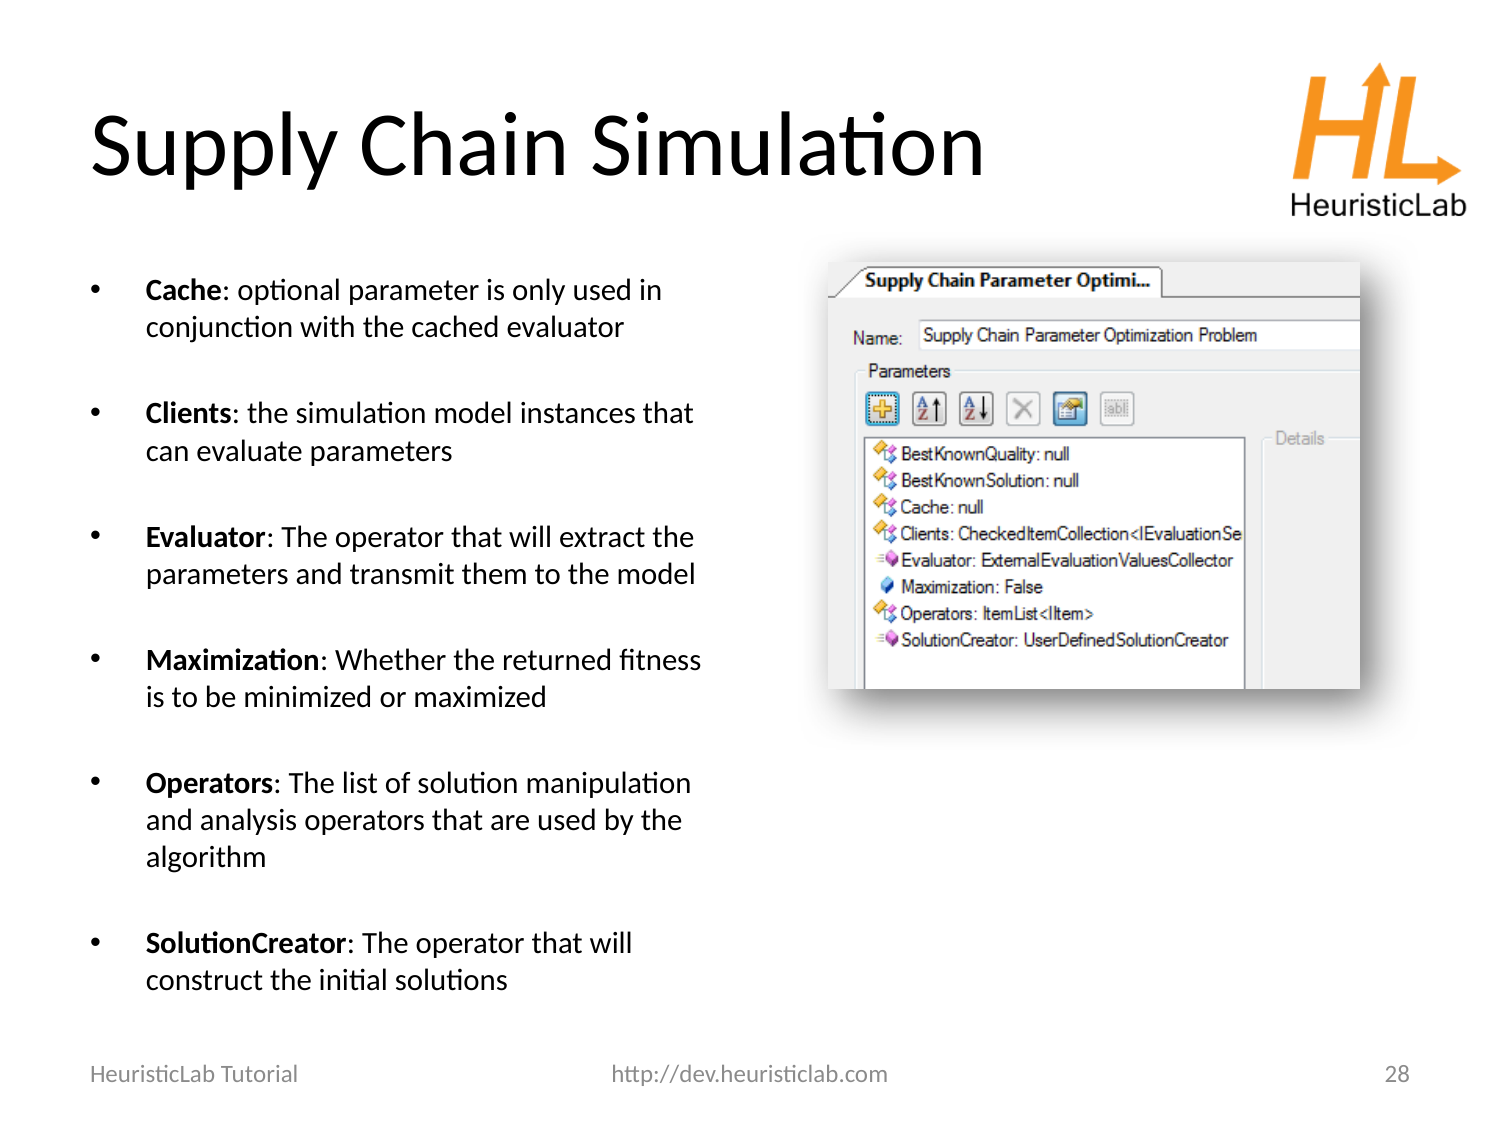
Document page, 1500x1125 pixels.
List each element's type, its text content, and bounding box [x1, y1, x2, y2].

title Supply Chain Simulation [75, 45, 1282, 233]
footer http://dev.heuristiclab.com [512, 1042, 988, 1103]
picture [827, 262, 1360, 690]
slide_number 28 [1074, 1042, 1425, 1103]
slide_number HeuristicLab Tutorial [75, 1042, 425, 1103]
picture [1281, 27, 1474, 244]
list Cache: optional parameter is only used in conjunction with the cached evaluator Clients: the simulation model instances that can evaluate parameters Evaluator: The operator that will extract the parameters and transmit them to the model Maximization: Whether the returned fitness is to be minimized or maximized Operators: The list of solution manipulation and analysis operators that are used by the algorithm SolutionCreator: The operator that will construct the initial solutions [75, 262, 738, 1005]
